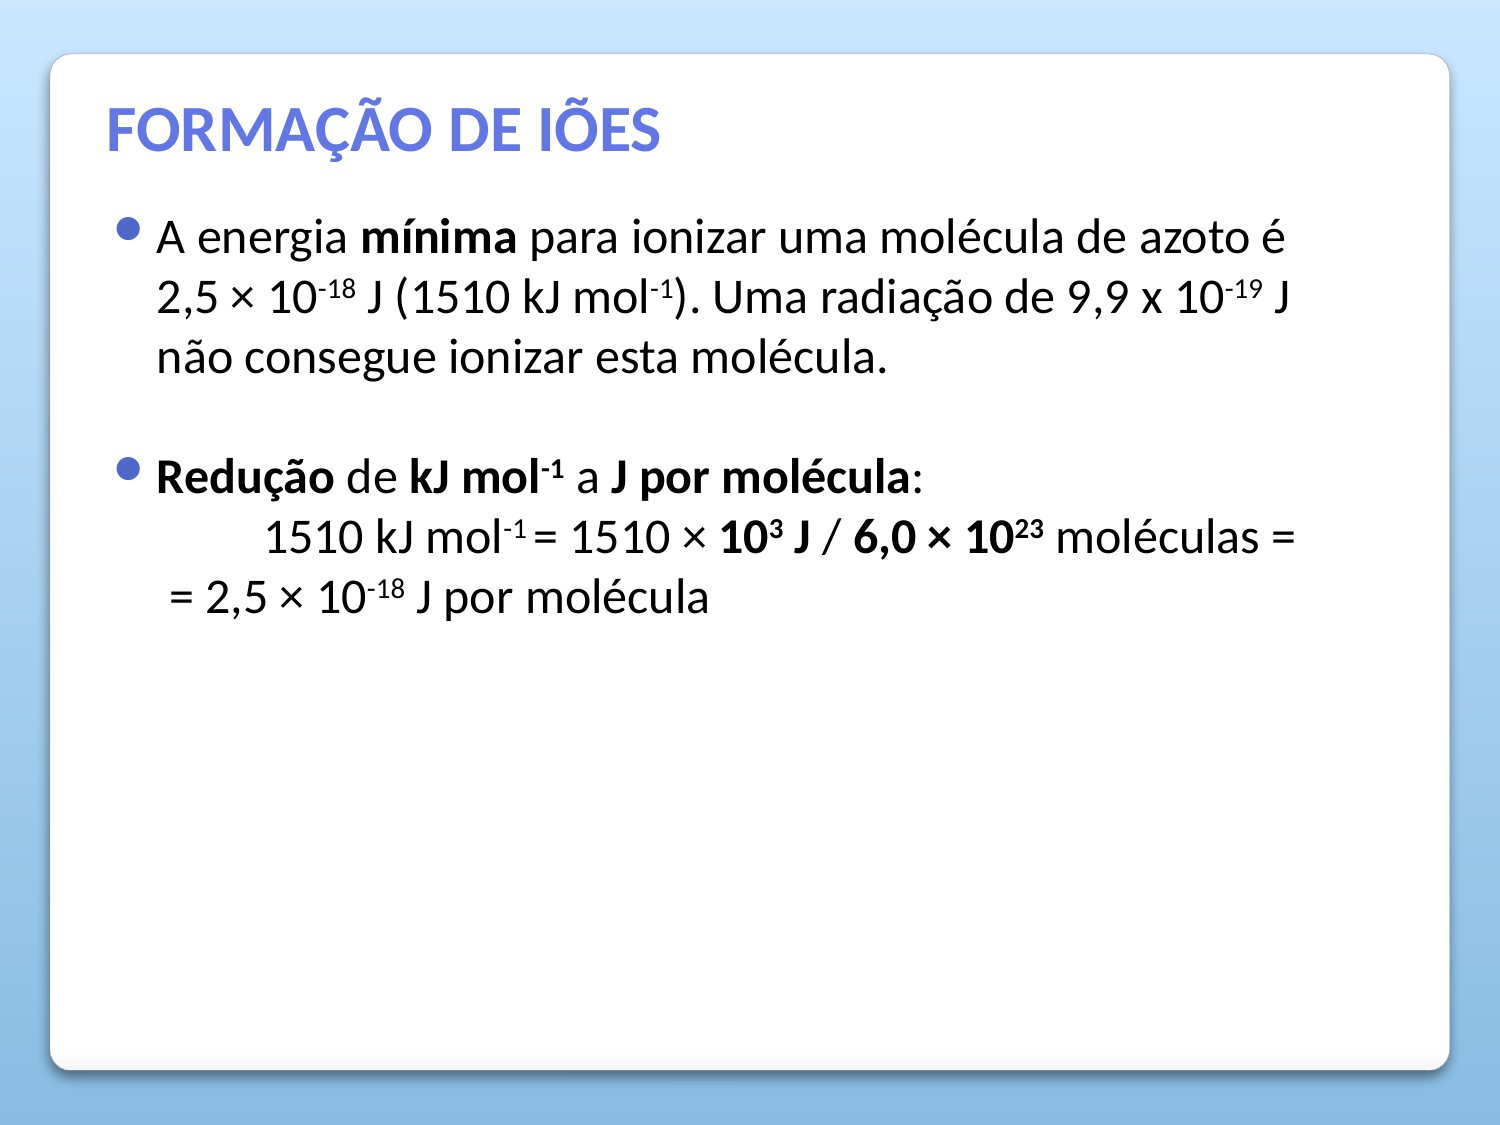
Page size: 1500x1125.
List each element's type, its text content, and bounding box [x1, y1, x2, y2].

text_box A energia mínima para ionizar uma molécula de azoto é 2,5 × 10­-18 J (1510 kJ mol-­1). Uma radiação de 9,9 x 10­-19 J não consegue ionizar esta molécula. Redução de kJ mol-­1 a J por molécula: 1510 kJ mol-­1 = 1510 × 10­3 J / 6,0 × 10­23 moléculas = = 2,5 × 10­-18 J por molécula [98, 196, 1424, 1017]
text_box FORMAÇÃO DE IÕES [76, 78, 1412, 173]
